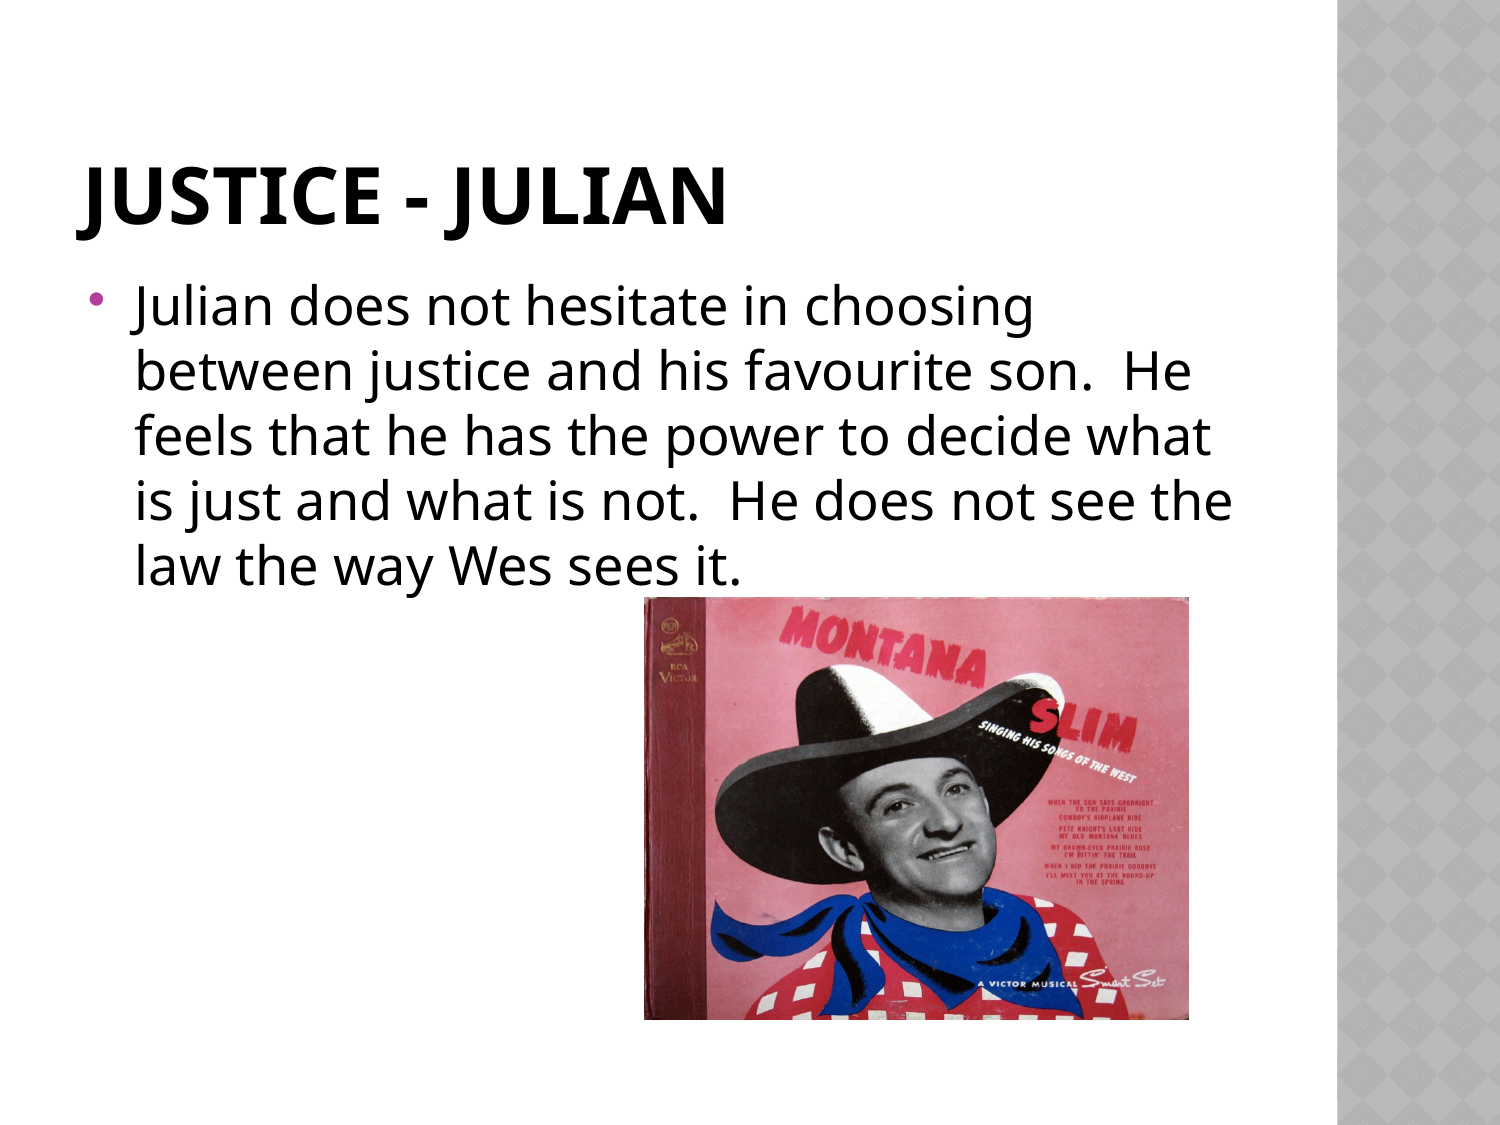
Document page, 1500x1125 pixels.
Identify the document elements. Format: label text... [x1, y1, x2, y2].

picture [644, 597, 1190, 1020]
list Julian does not hesitate in choosing between justice and his favourite son. He feels that he has the power to decide what is just and what is not. He does not see the law the way Wes sees it. [75, 264, 1263, 1059]
title Justice - julian [75, 52, 1263, 240]
